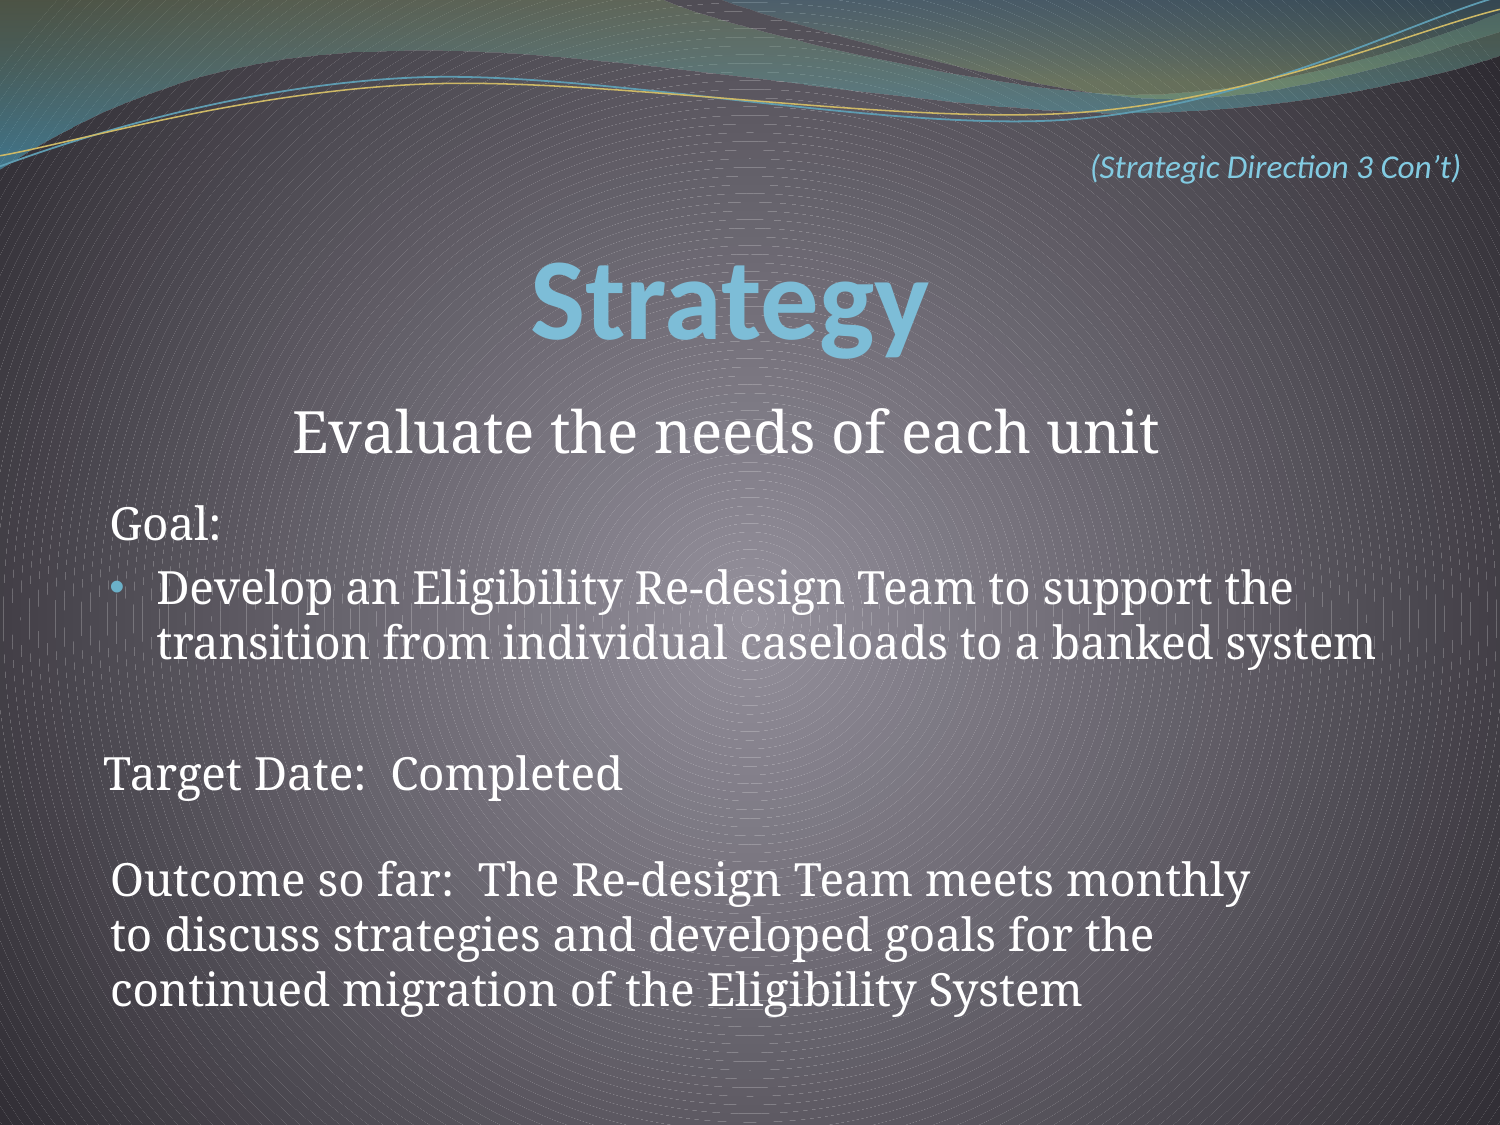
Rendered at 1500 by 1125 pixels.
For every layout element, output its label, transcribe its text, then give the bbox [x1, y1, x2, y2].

text_box Outcome so far: The Re-design Team meets monthly to discuss strategies and developed goals for the continued migration of the Eligibility System [95, 843, 1271, 1023]
text_box Target Date: Completed [103, 737, 1392, 850]
title Strategy [87, 62, 1376, 363]
text_box Goal: Develop an Eligibility Re-design Team to support the transition from individual caseloads to a banked system [109, 487, 1398, 747]
text_box (Strategic Direction 3 Con’t) [1074, 137, 1488, 193]
subtitle Evaluate the needs of each unit [87, 387, 1376, 513]
